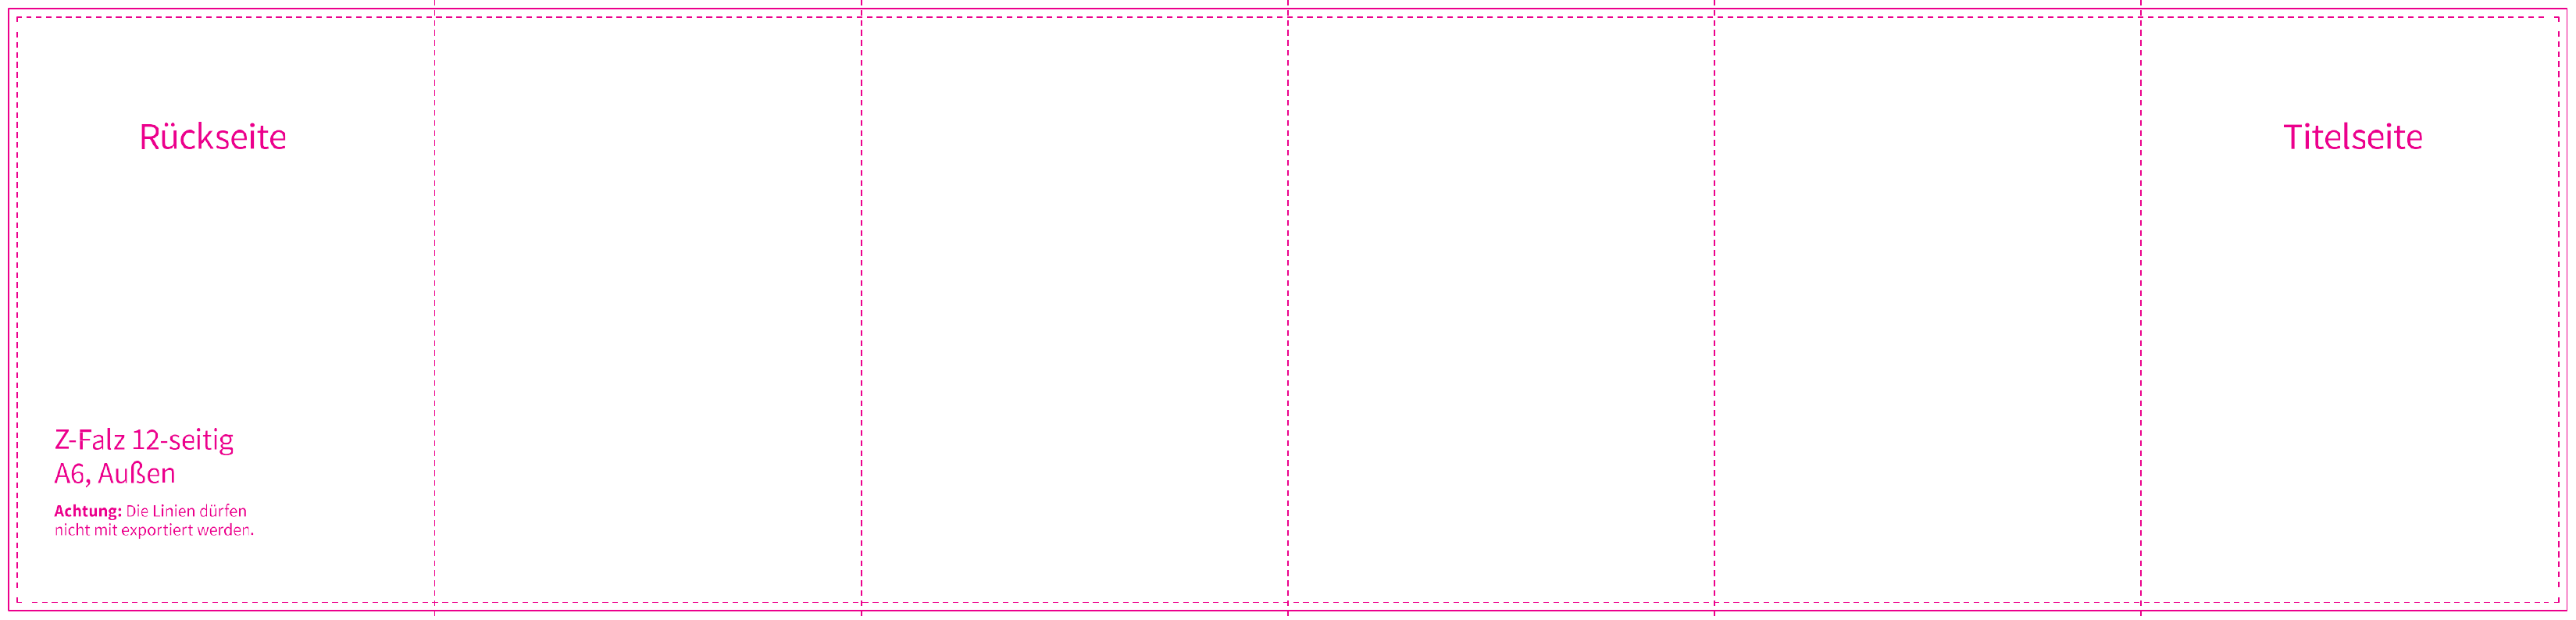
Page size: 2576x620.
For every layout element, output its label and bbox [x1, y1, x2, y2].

text_box [8, 0, 2568, 620]
